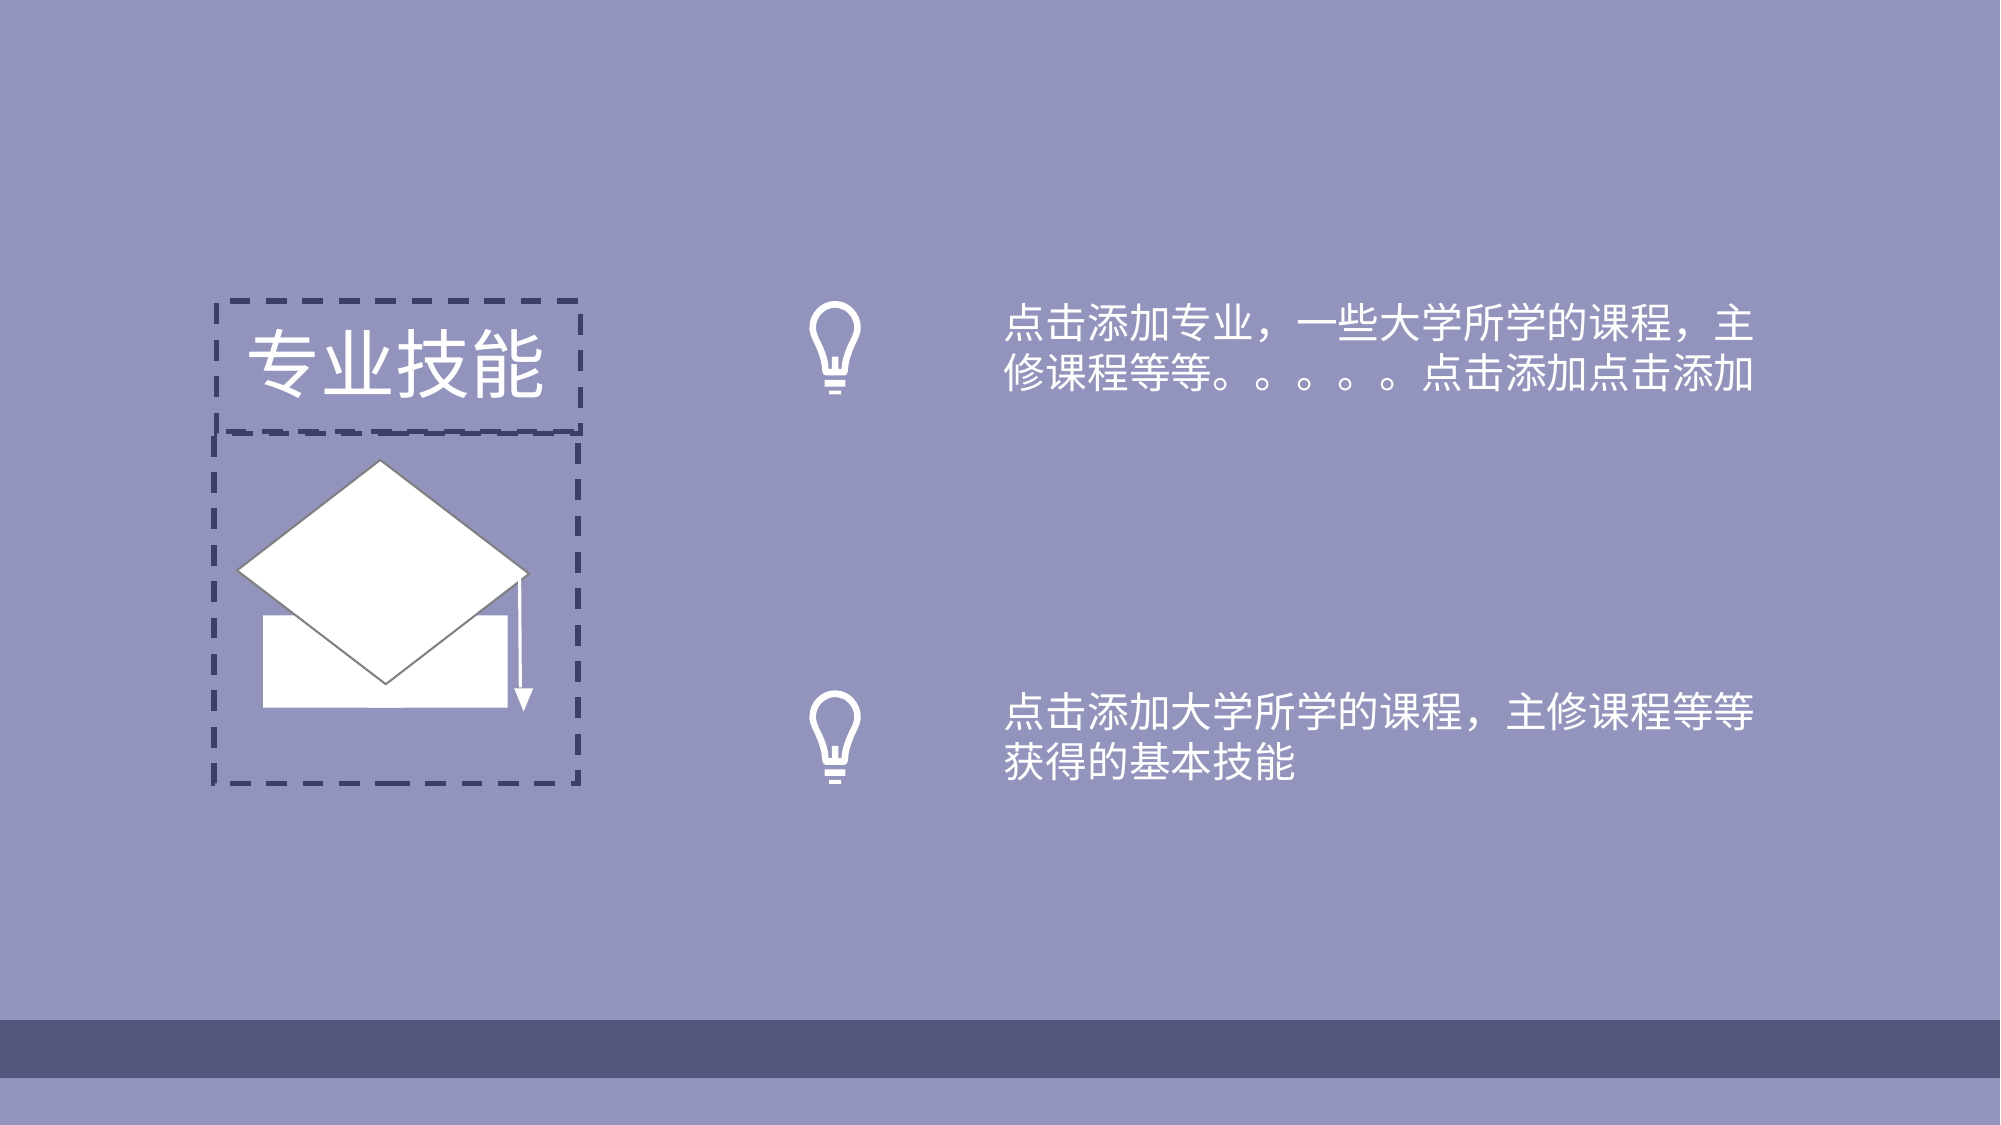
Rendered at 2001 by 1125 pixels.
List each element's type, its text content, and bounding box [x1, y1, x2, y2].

text_box [829, 390, 842, 395]
text_box [0, 1019, 2000, 1079]
text_box 专业技能 [230, 310, 607, 415]
text_box 点击添加专业，一些大学所学的课程，主修课程等等。。。。。点击添加点击添加 [989, 289, 1810, 405]
text_box [824, 769, 846, 776]
text_box [824, 379, 846, 387]
text_box [809, 690, 861, 765]
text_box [263, 484, 534, 712]
text_box [213, 431, 579, 785]
text_box [215, 300, 581, 434]
text_box [809, 301, 861, 376]
text_box [829, 779, 842, 784]
text_box 点击添加大学所学的课程，主修课程等等获得的基本技能 [989, 678, 1810, 794]
